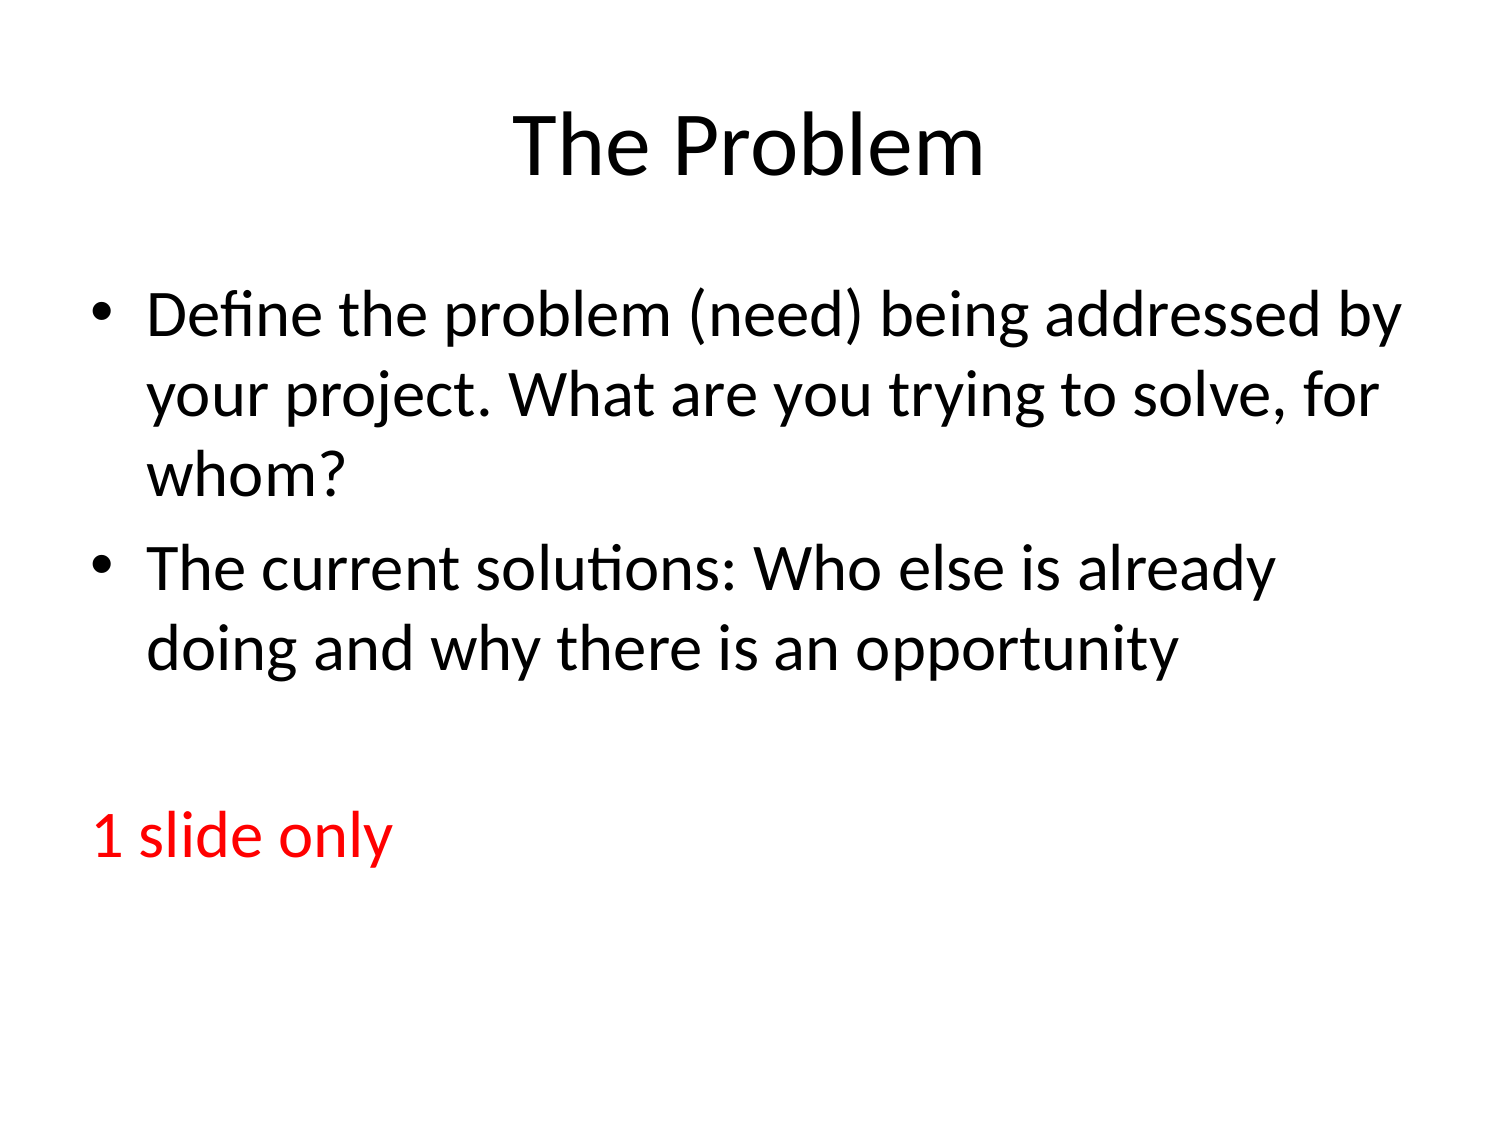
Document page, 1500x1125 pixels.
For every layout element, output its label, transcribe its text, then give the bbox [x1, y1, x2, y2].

title The Problem [75, 45, 1425, 233]
list Define the problem (need) being addressed by your project. What are you trying to solve, for whom? The current solutions: Who else is already doing and why there is an opportunity 1 slide only [75, 262, 1425, 1005]
